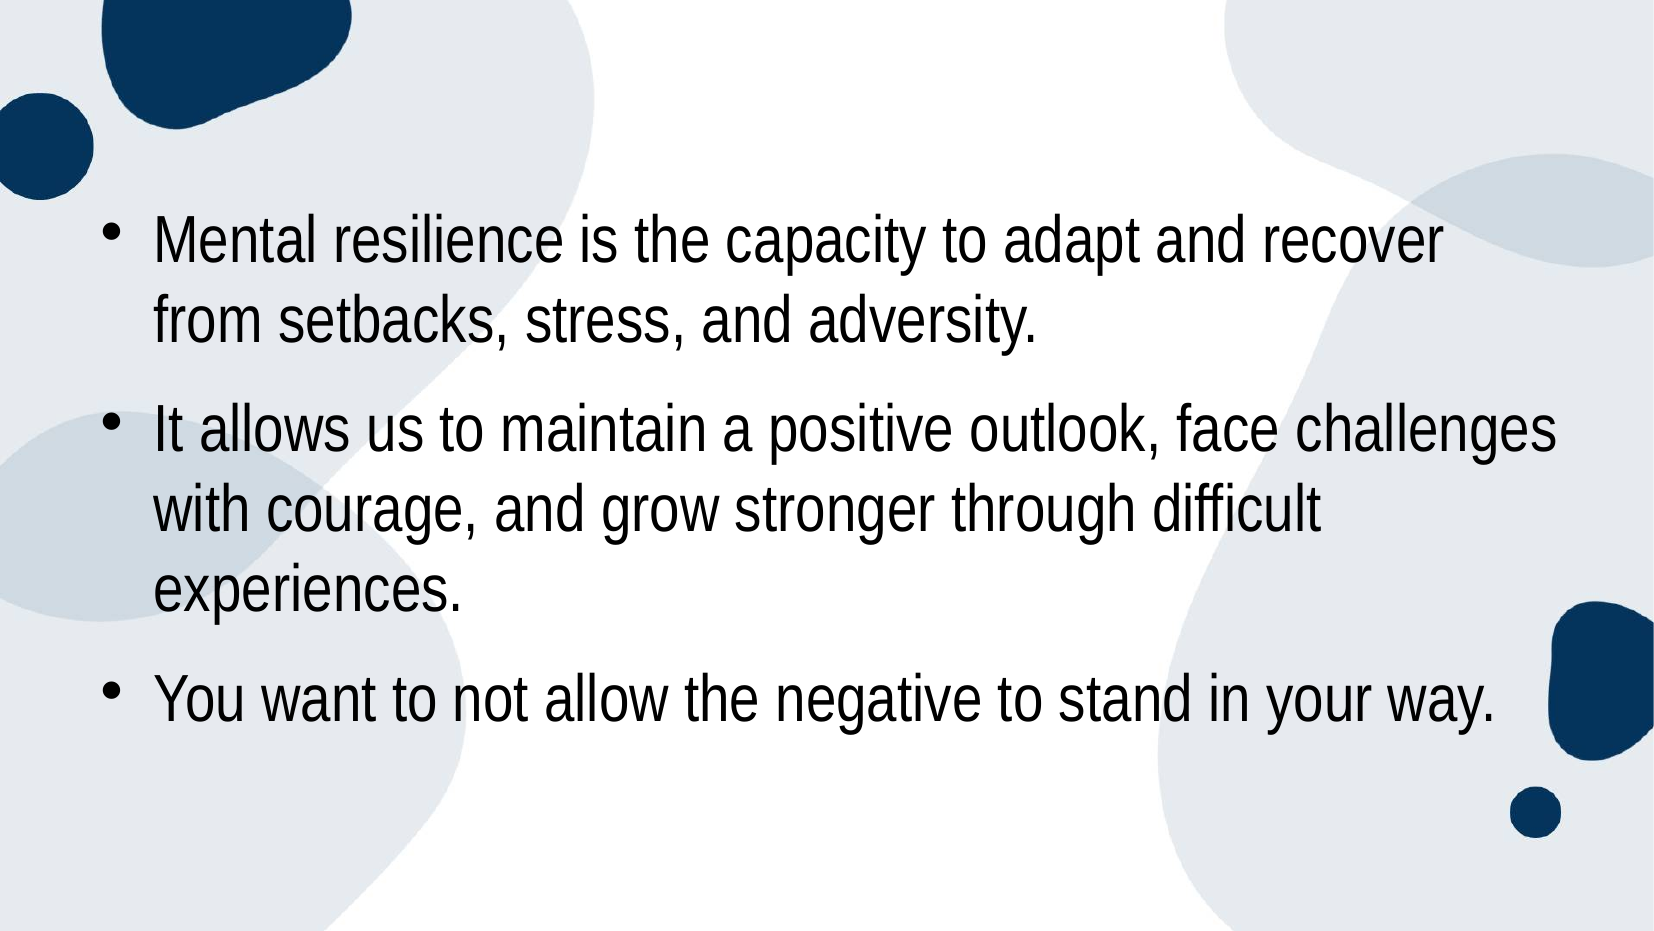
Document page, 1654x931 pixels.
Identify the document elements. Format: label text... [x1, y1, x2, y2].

picture [0, 0, 1654, 931]
list Mental resilience is the capacity to adapt and recover from setbacks, stress, and adversity. It allows us to maintain a positive outlook, face challenges with courage, and grow stronger through difficult experiences. You want to not allow the negative to stand in your way. [82, 195, 1571, 735]
